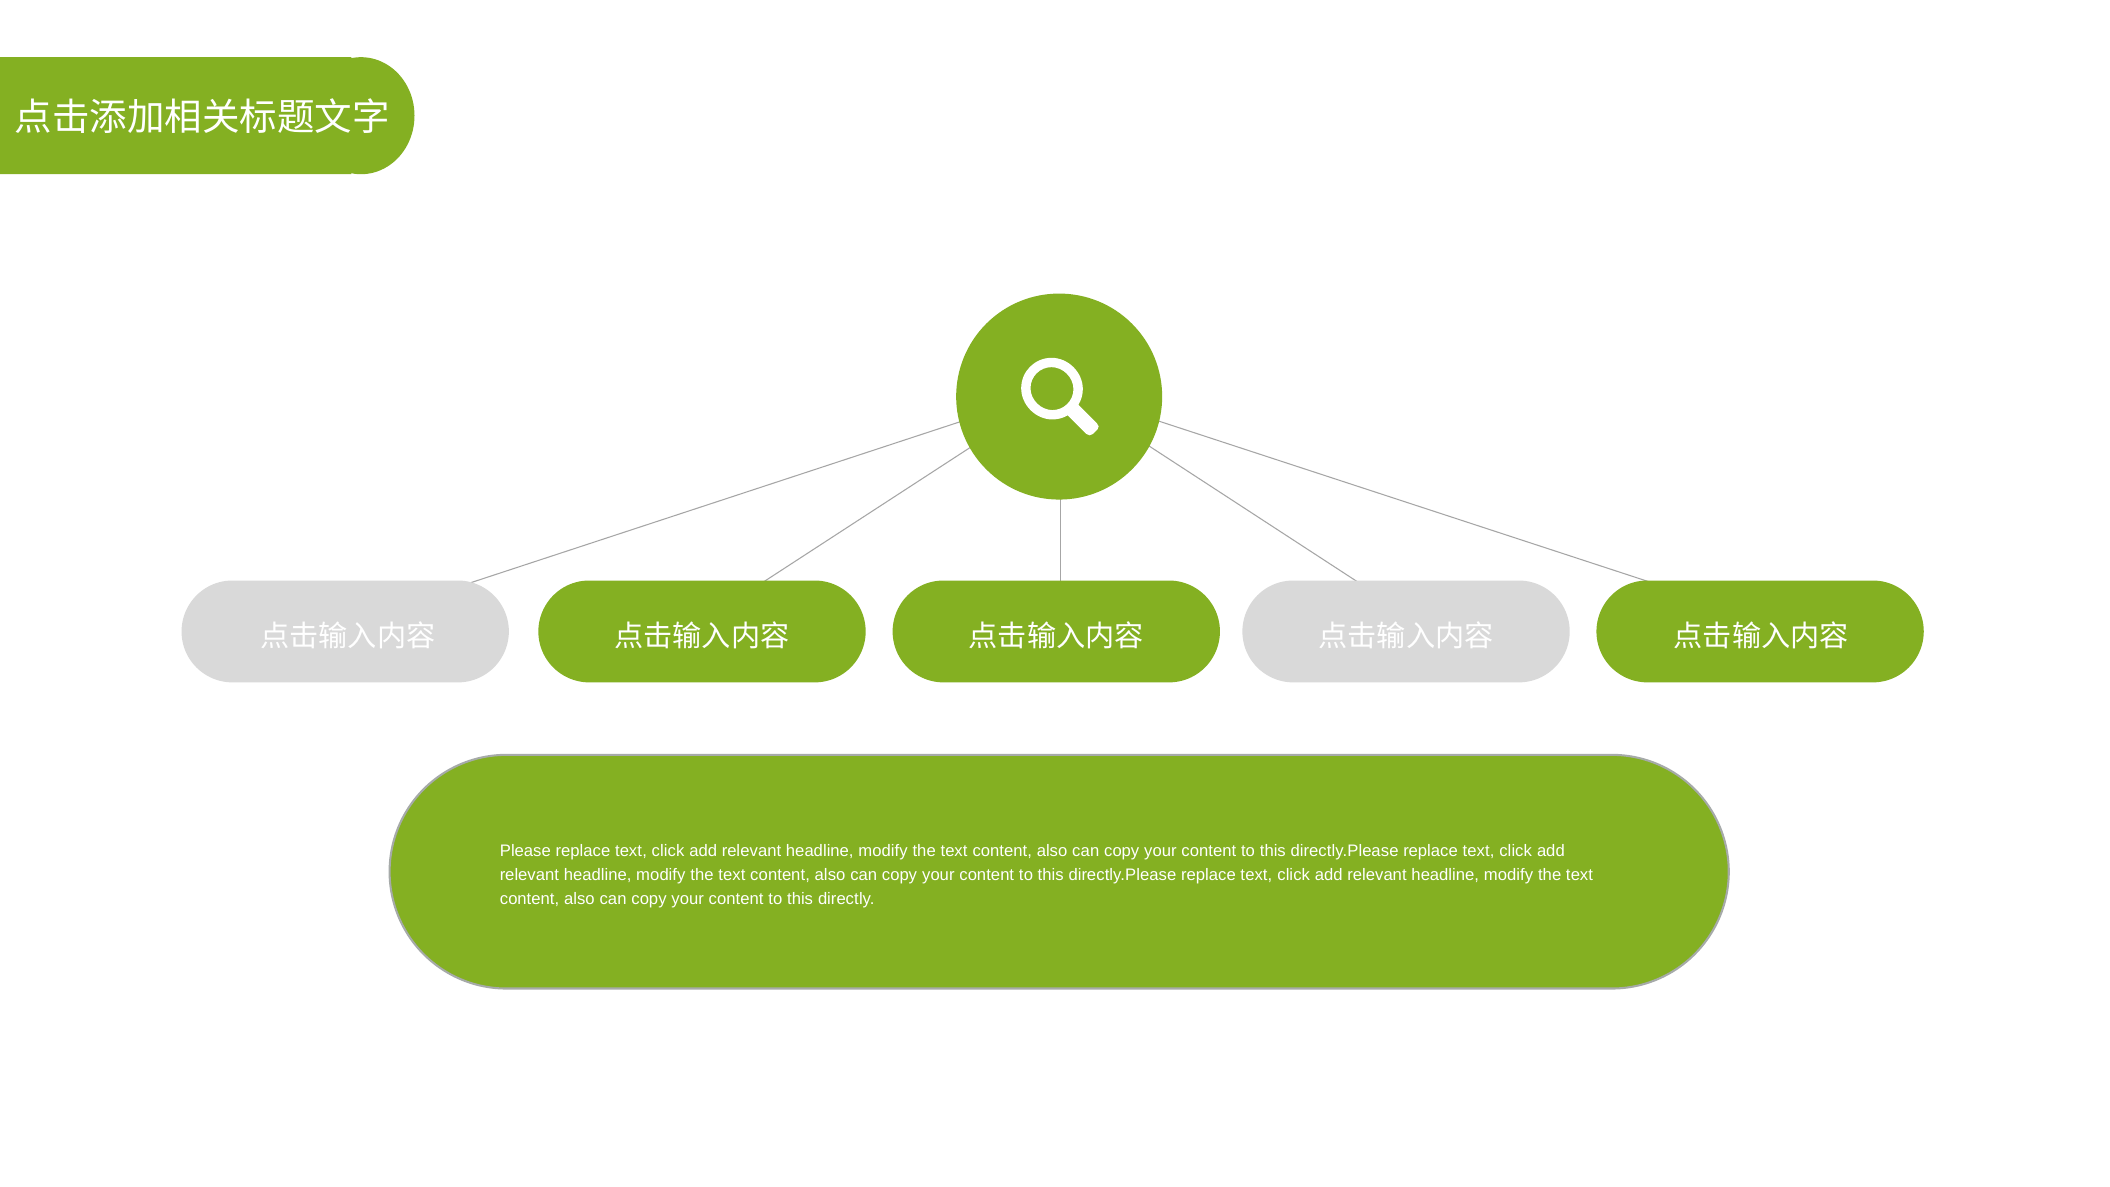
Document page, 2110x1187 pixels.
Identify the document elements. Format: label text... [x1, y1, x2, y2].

text_box [906, 580, 1206, 596]
text_box Please replace text, click add relevant headline, modify the text content, also can copy your content to this directly.Please replace text, click add relevant headline, modify the text content, also can copy your content to this directly.Please replace text, click add relevant headline, modify the text content, also can copy your content to this directly. [499, 806, 1607, 938]
text_box [552, 580, 852, 596]
text_box [195, 580, 495, 596]
text_box 点击输入内容 [1598, 595, 1924, 667]
text_box 点击输入内容 [893, 596, 1219, 667]
text_box [1610, 667, 1910, 683]
text_box [389, 754, 1729, 989]
text_box [181, 613, 185, 650]
text_box 点击输入内容 [185, 596, 511, 667]
text_box [1256, 580, 1556, 596]
text_box [1611, 580, 1909, 595]
text_box 点击输入内容 [1243, 596, 1569, 667]
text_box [956, 293, 1163, 500]
text_box [907, 667, 1206, 683]
text_box 点击输入内容 [539, 596, 865, 667]
text_box [1256, 667, 1556, 683]
text_box 点击添加相关标题文字 [0, 85, 415, 146]
text_box [195, 667, 495, 683]
text_box [552, 667, 852, 683]
